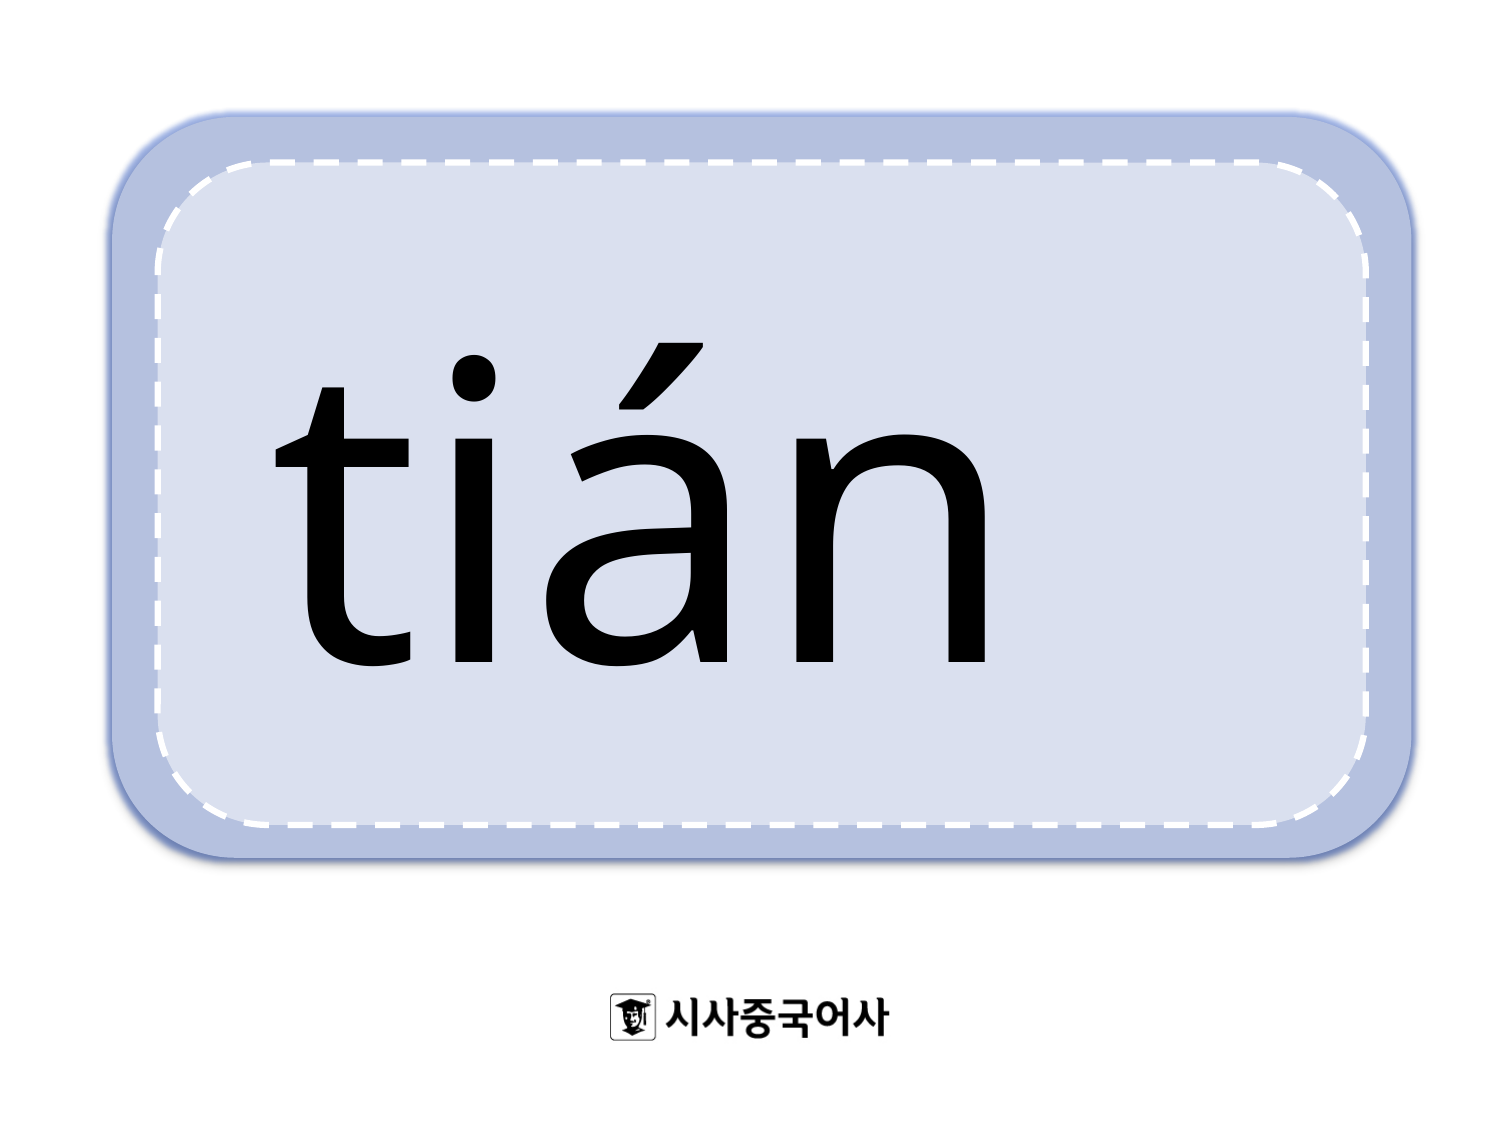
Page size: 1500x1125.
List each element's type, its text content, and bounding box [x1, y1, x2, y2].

text_box tián [159, 148, 1368, 811]
picture [602, 987, 898, 1047]
